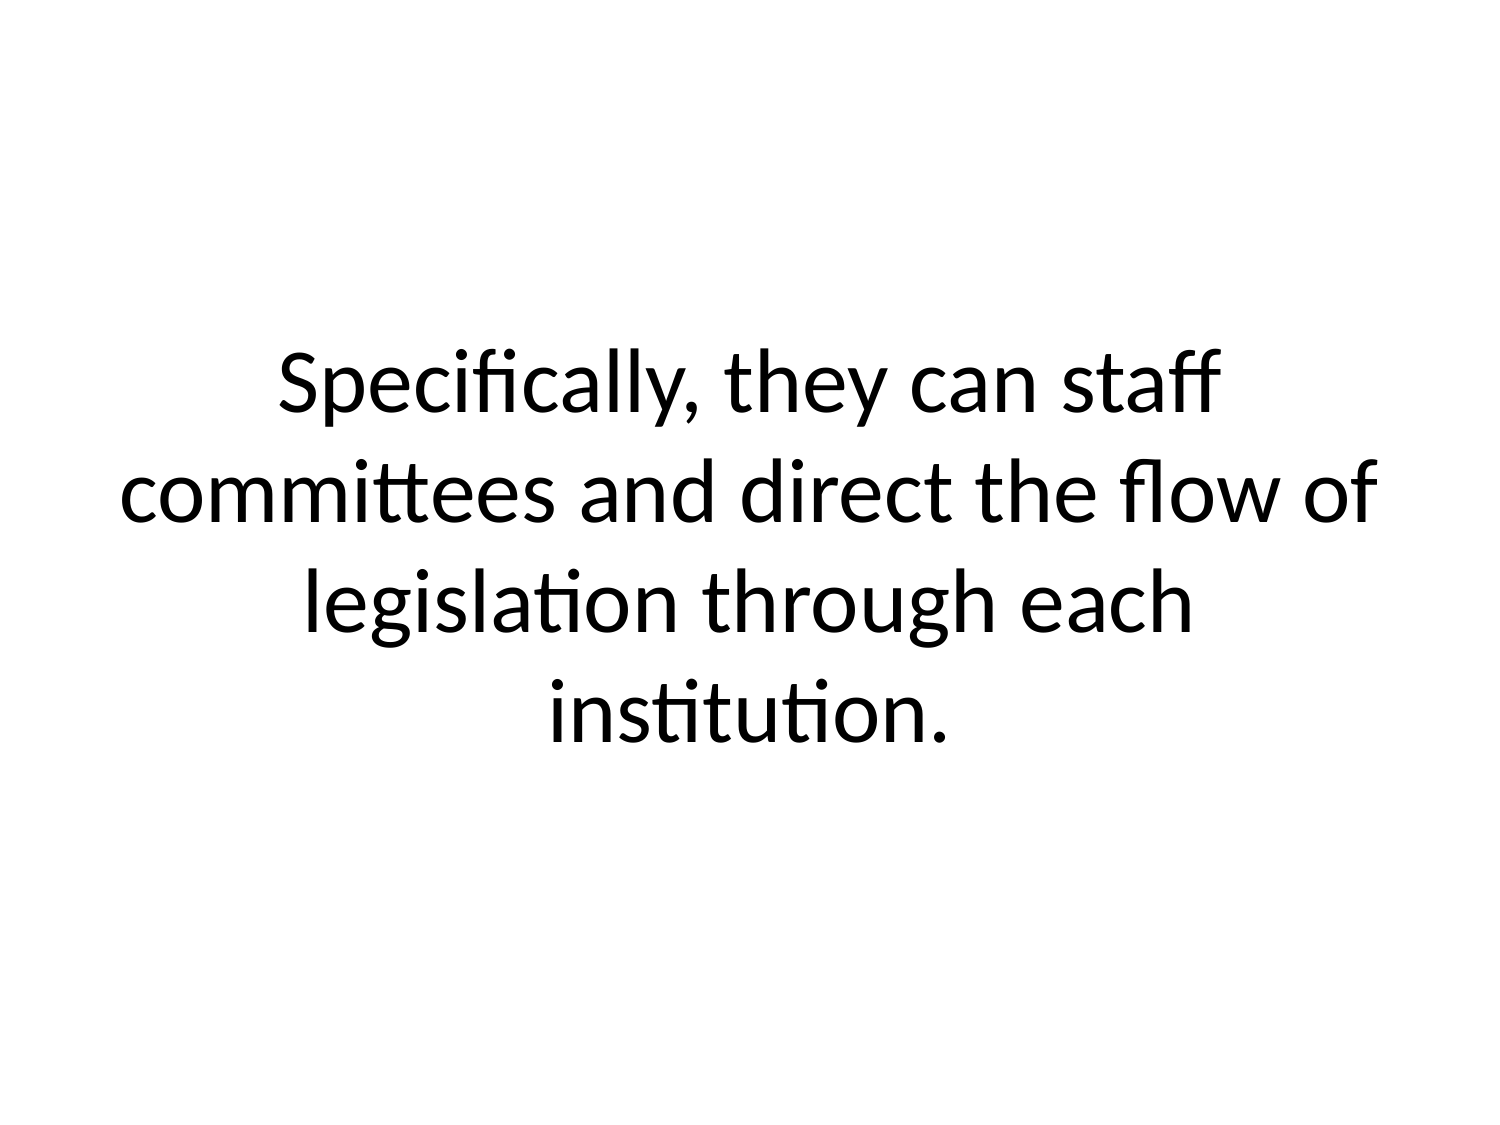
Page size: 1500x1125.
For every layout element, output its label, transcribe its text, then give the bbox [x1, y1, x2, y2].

title Specifically, they can staff committees and direct the flow of legislation through each institution. [74, 44, 1426, 1038]
